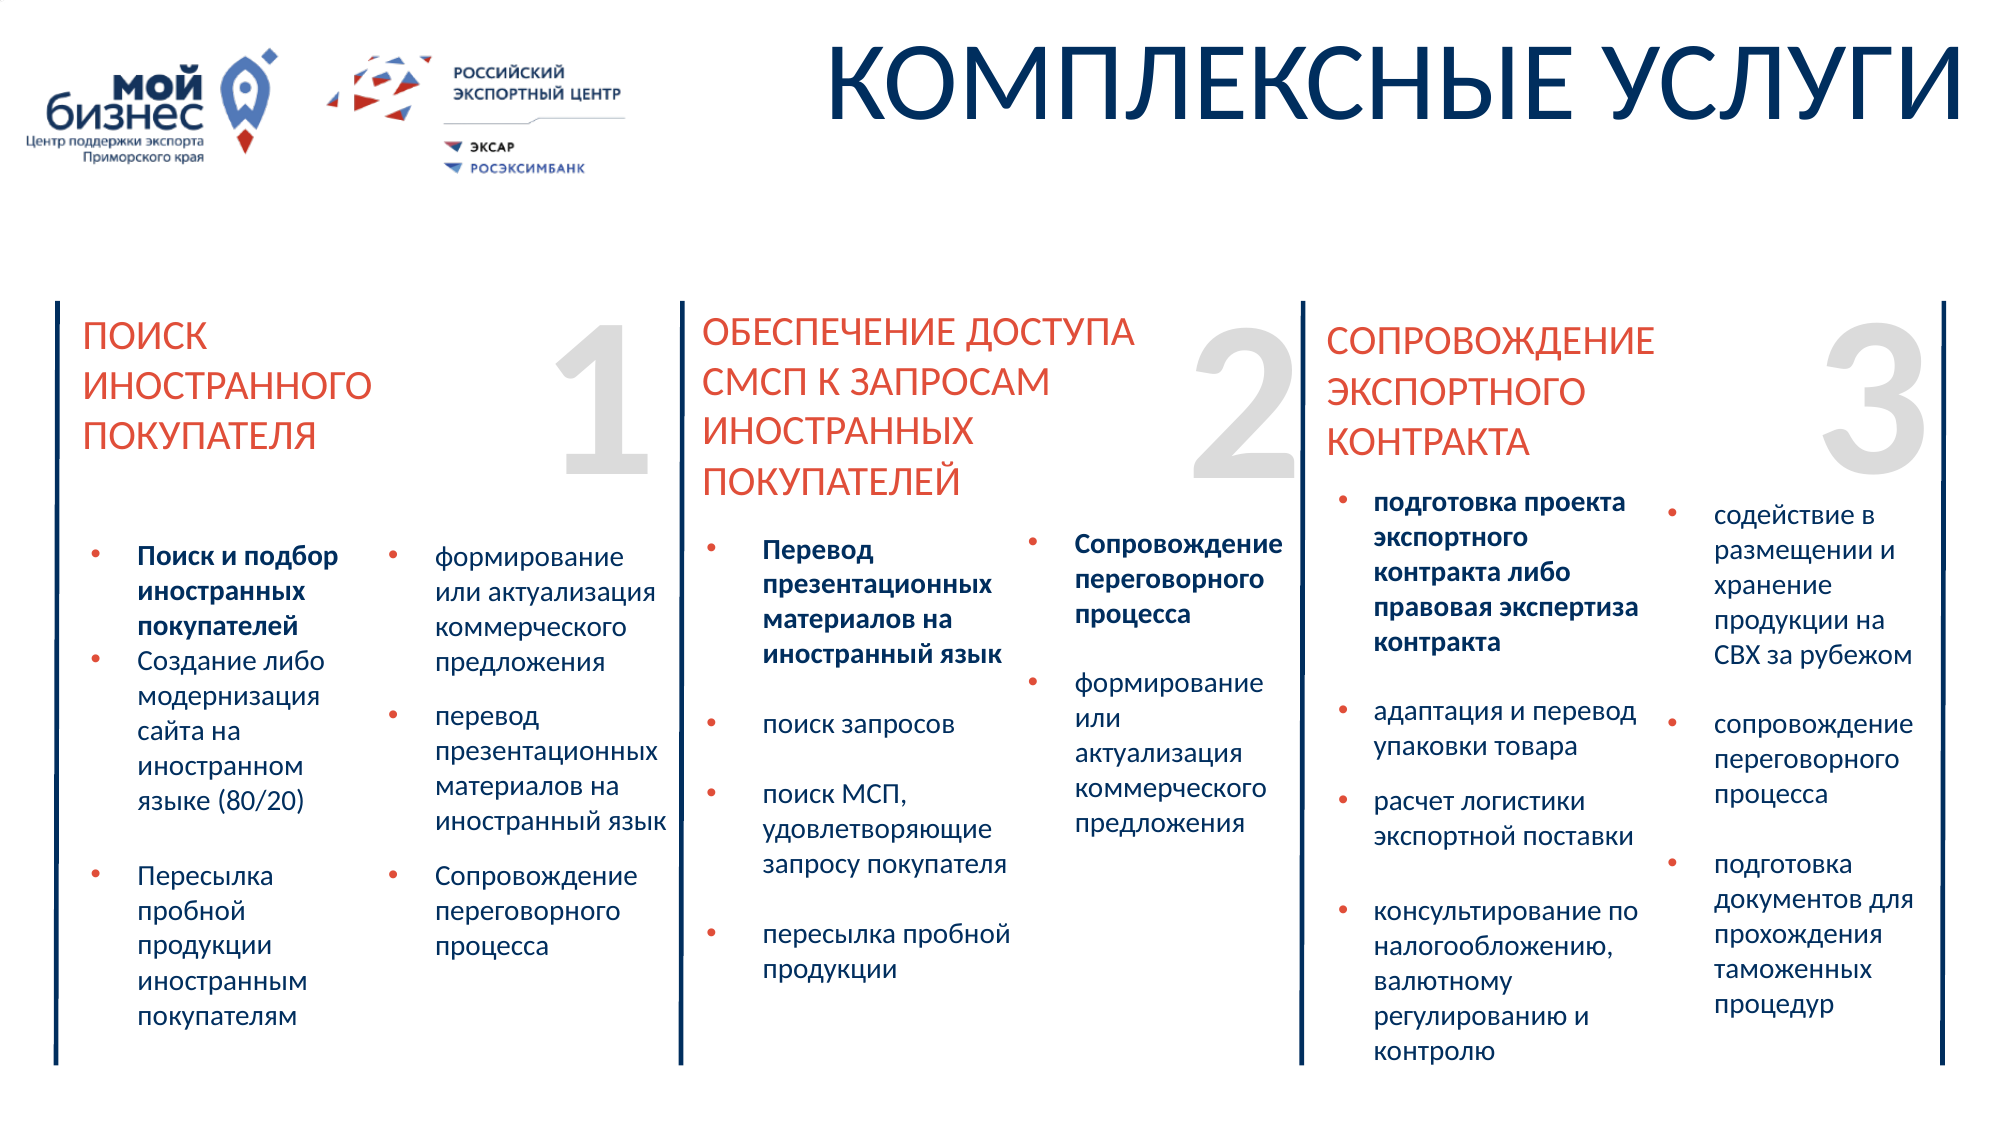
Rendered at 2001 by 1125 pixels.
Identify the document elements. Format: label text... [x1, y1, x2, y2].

picture [0, 0, 674, 226]
text_box 1 [473, 237, 674, 528]
text_box содействие в размещении и хранение продукции на СВХ за рубежом сопровождение переговорного процесса подготовка документов для прохождения таможенных процедур [1652, 487, 1934, 1027]
text_box ПОИСК ИНОСТРАННОГО ПОКУПАТЕЛЯ [67, 300, 397, 466]
text_box СОПРОВОЖДЕНИЕ ЭКСПОРТНОГО КОНТРАКТА [1311, 305, 1693, 471]
text_box Поиск и подбор иностранных покупателей Создание либо модернизация сайта на иностранном языке (80/20) Пересылка пробной продукции иностранным покупателям [75, 528, 359, 1125]
text_box Перевод презентационных материалов на иностранный язык поиск запросов поиск МСП, удовлетворяющие запросу покупателя пересылка пробной продукции [691, 522, 1035, 992]
text_box ОБЕСПЕЧЕНИЕ ДОСТУПА СМСП К ЗАПРОСАМ ИНОСТРАННЫХ ПОКУПАТЕЛЕЙ [687, 295, 1172, 511]
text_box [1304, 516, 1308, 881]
text_box Сопровождение переговорного процесса формирование или актуализация коммерческого предложения [1012, 516, 1301, 881]
text_box подготовка проекта экспортного контракта либо правовая экспертиза контракта адаптация и перевод упаковки товара расчет логистики экспортной поставки консультирование по налогообложению, валютному регулированию и контролю [1323, 474, 1655, 1074]
text_box 3 [1799, 236, 2000, 527]
text_box формирование или актуализация коммерческого предложения перевод презентационных материалов на иностранный язык Сопровождение переговорного процесса [373, 529, 680, 969]
text_box 2 [1171, 242, 1372, 533]
text_box КОМПЛЕКСНЫЕ УСЛУГИ [811, 0, 2000, 150]
